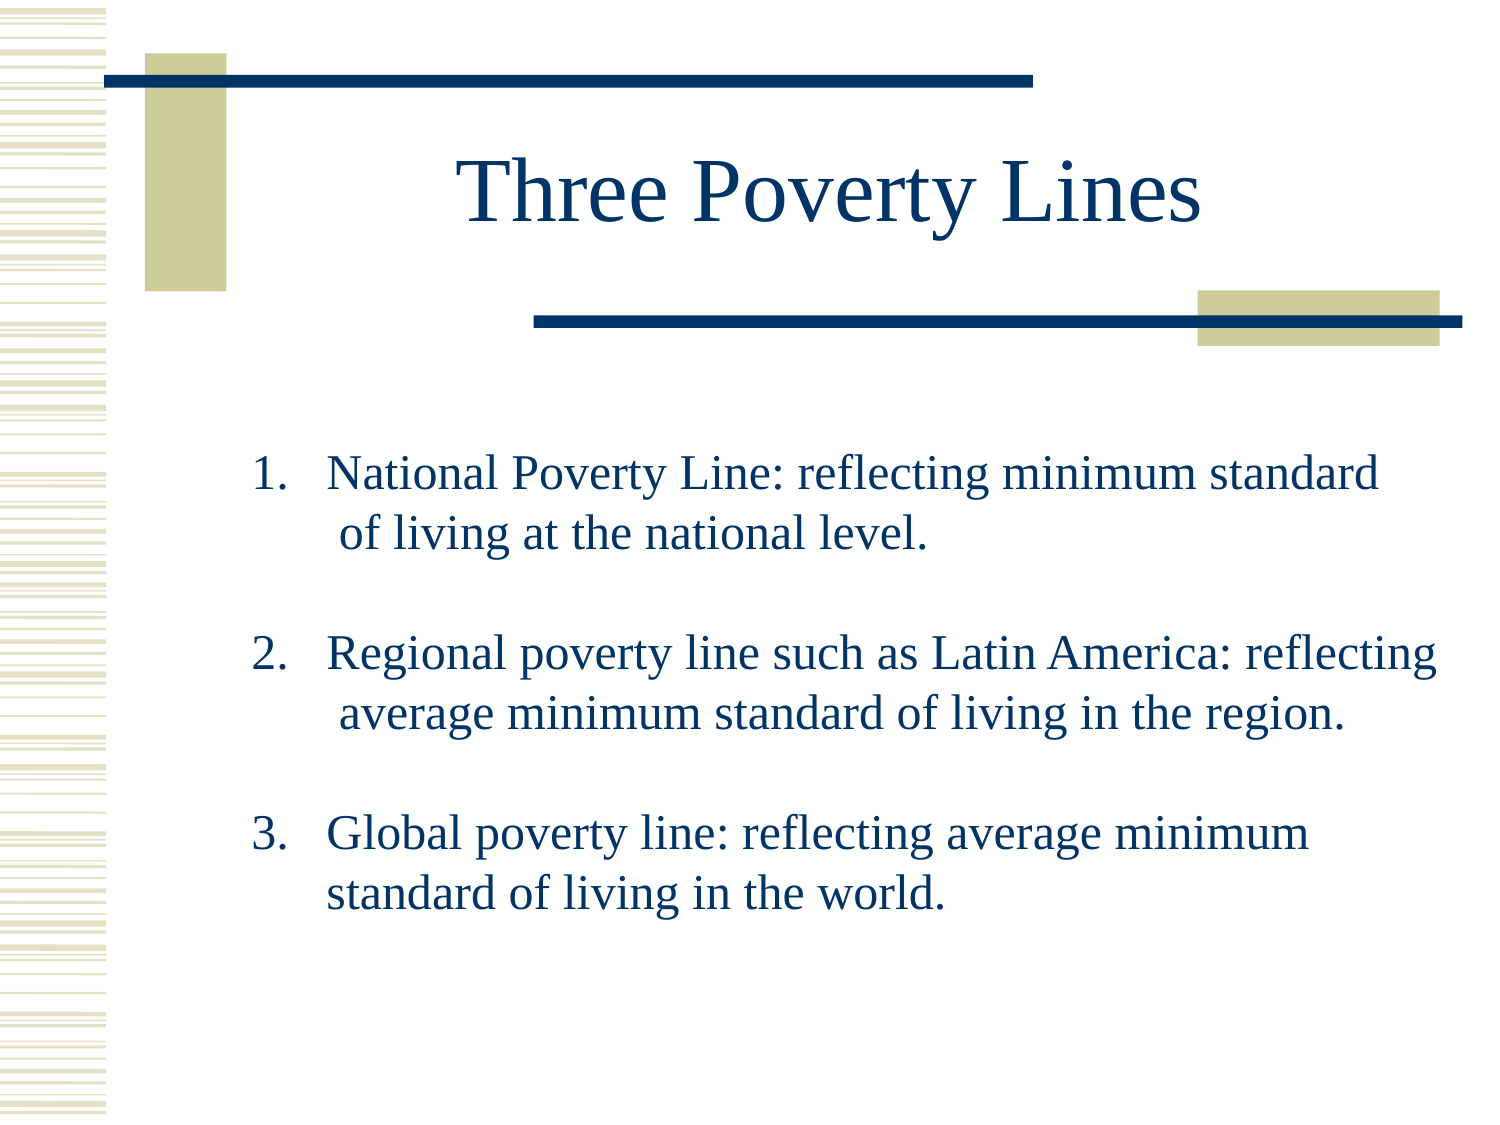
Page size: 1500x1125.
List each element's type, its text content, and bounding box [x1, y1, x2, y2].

title Three Poverty Lines [224, 99, 1436, 288]
text_box National Poverty Line: reflecting minimum standard of living at the national level. Regional poverty line such as Latin America: reflecting average minimum standard of living in the region. Global poverty line: reflecting average minimum standard of living in the world. [236, 431, 1500, 987]
